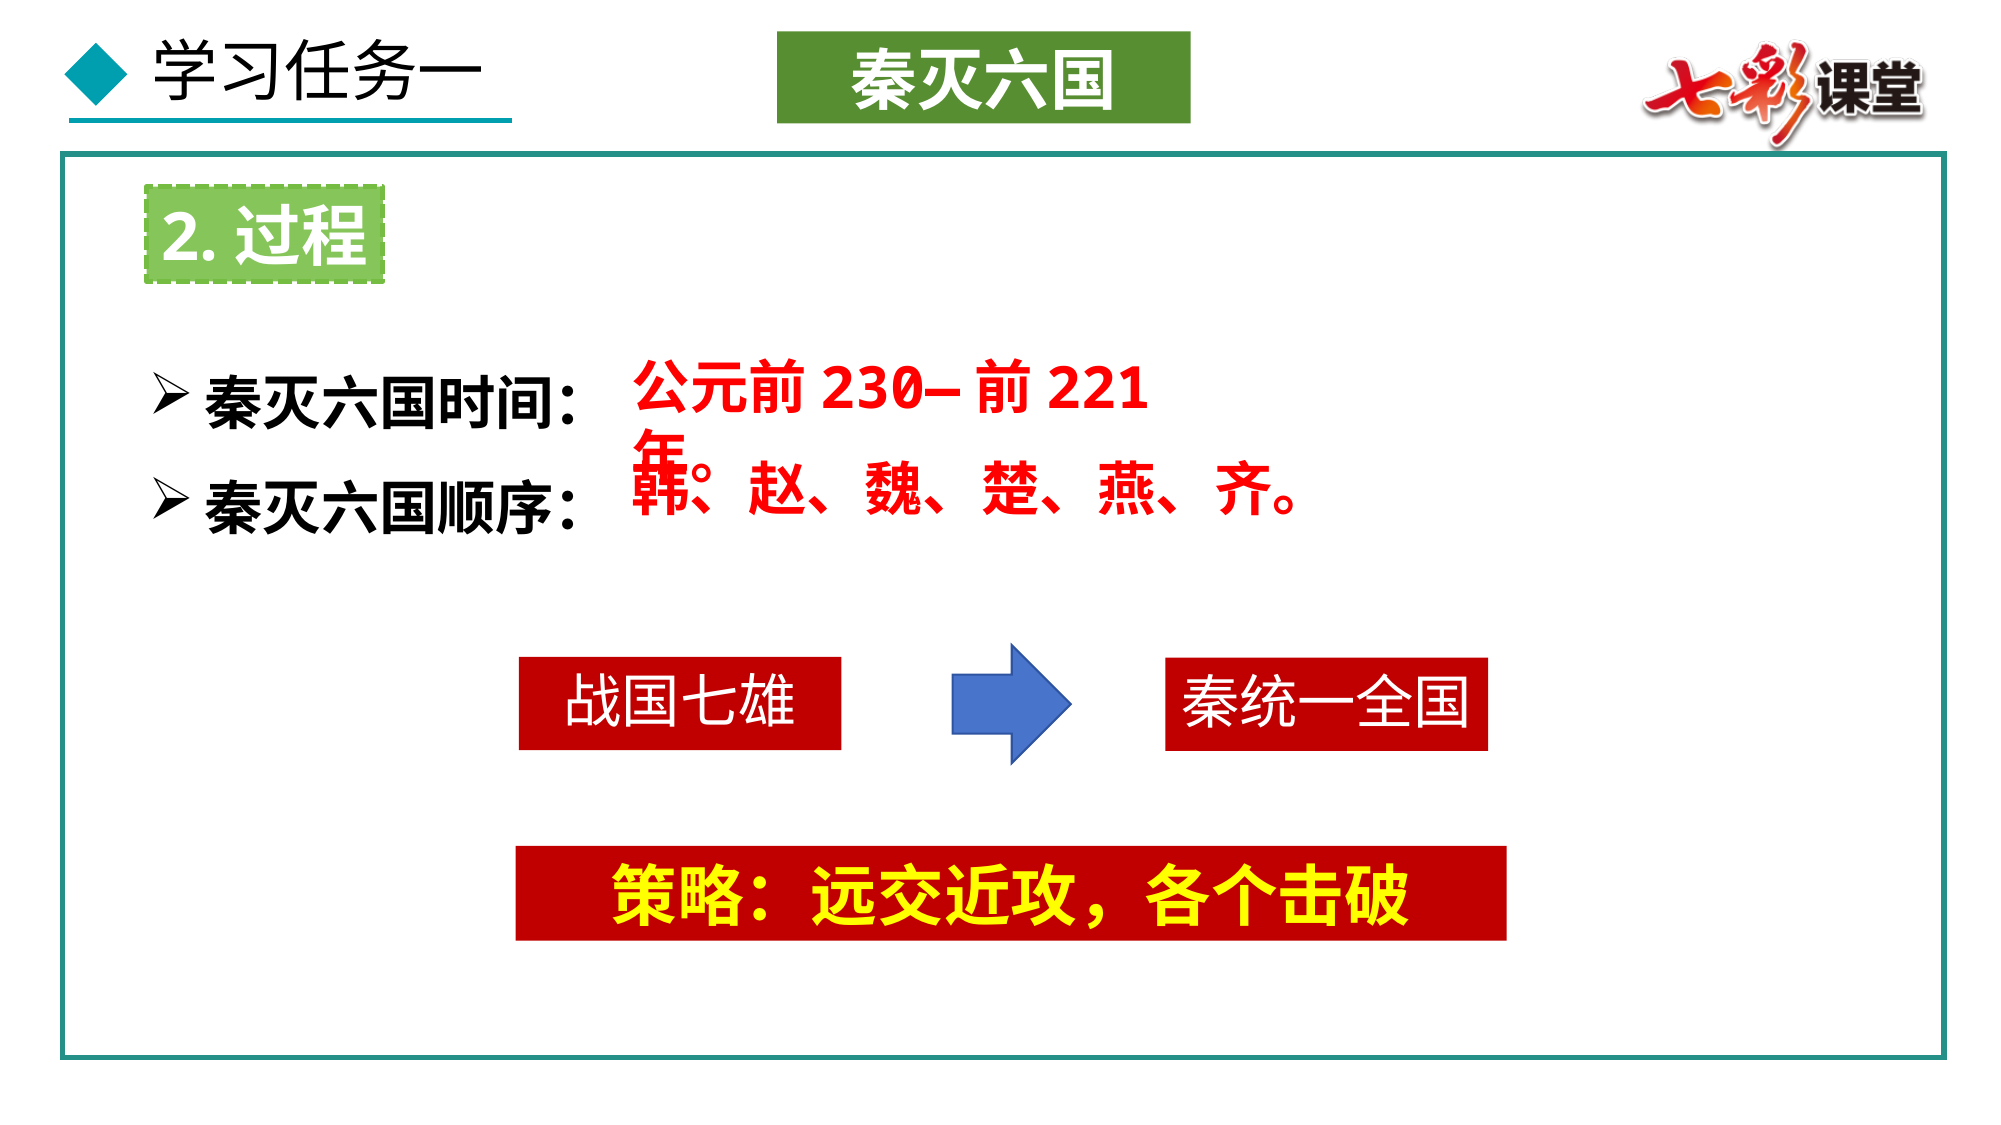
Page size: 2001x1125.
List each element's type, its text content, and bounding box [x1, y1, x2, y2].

text_box 秦灭六国时间： 秦灭六国顺序： [133, 323, 1390, 549]
text_box 公元前230—前221年。 [617, 342, 1225, 444]
text_box 秦统一全国 [1165, 657, 1489, 751]
text_box 秦灭六国 [776, 30, 1192, 124]
text_box 韩、赵、魏、楚、燕、齐。 [616, 444, 1355, 530]
picture [1638, 35, 1932, 151]
text_box [951, 642, 1073, 766]
text_box 策略：远交近攻，各个击破 [515, 845, 1507, 941]
text_box 2.过程 [146, 186, 383, 282]
text_box 战国七雄 [518, 656, 842, 751]
